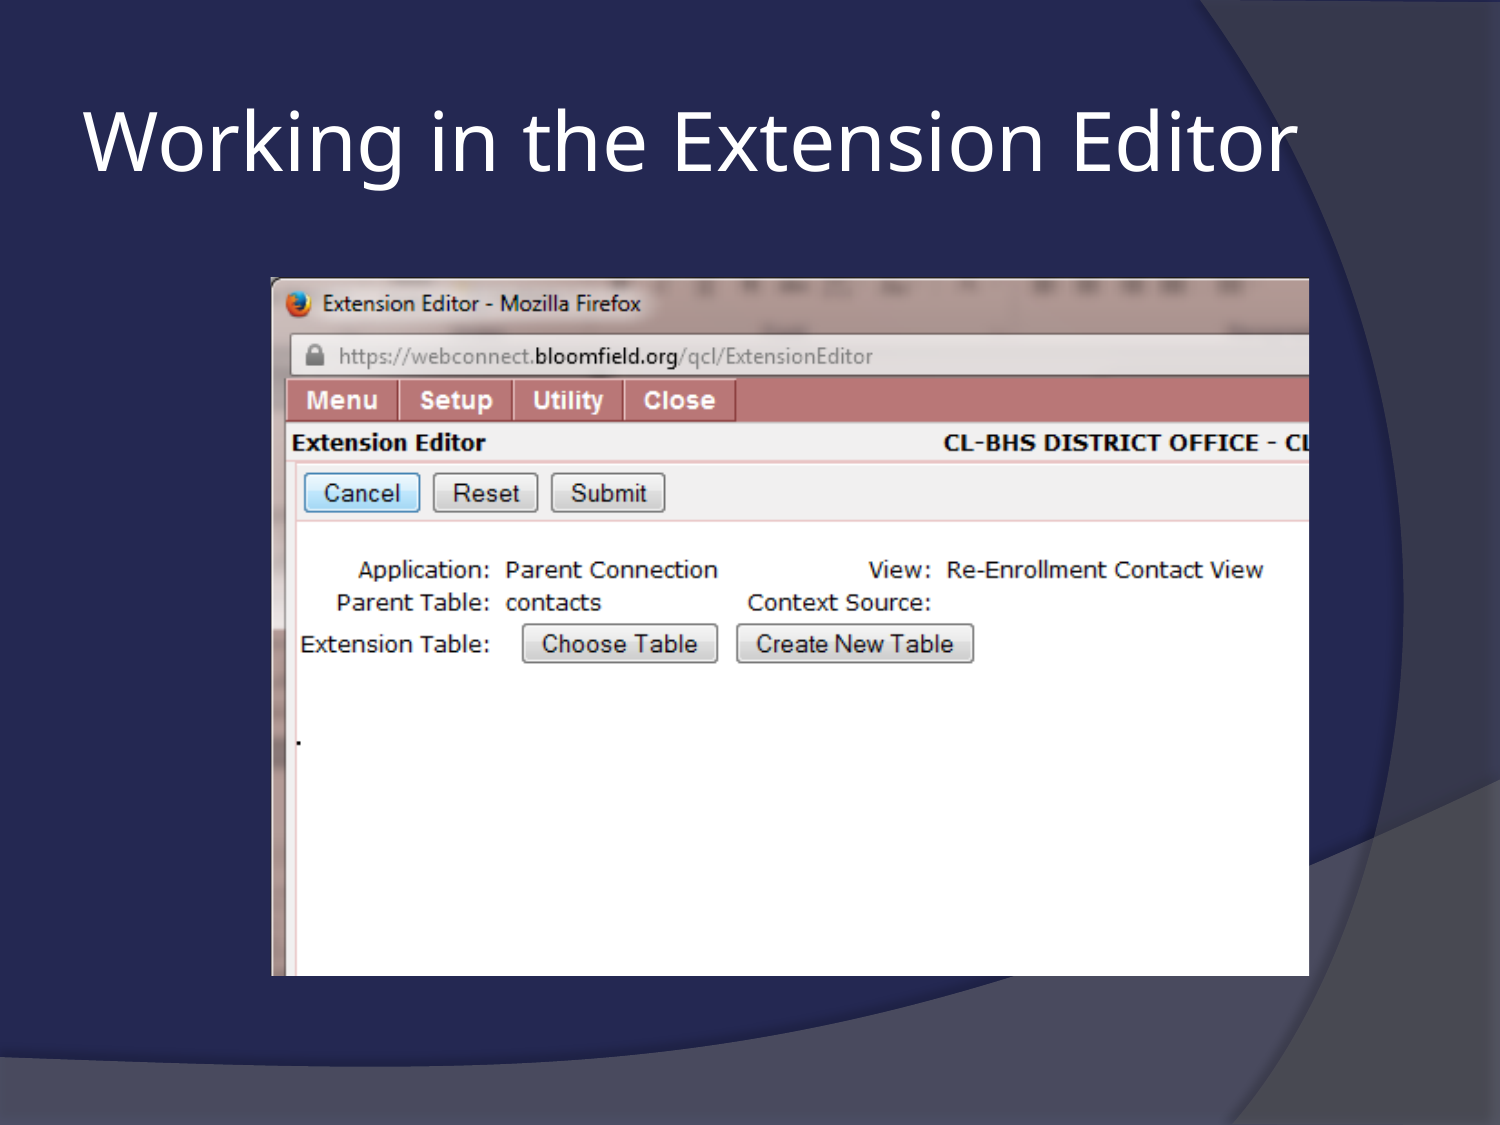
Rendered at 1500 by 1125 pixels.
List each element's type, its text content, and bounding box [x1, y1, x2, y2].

picture [270, 276, 1310, 976]
title Working in the Extension Editor [75, 45, 1425, 233]
